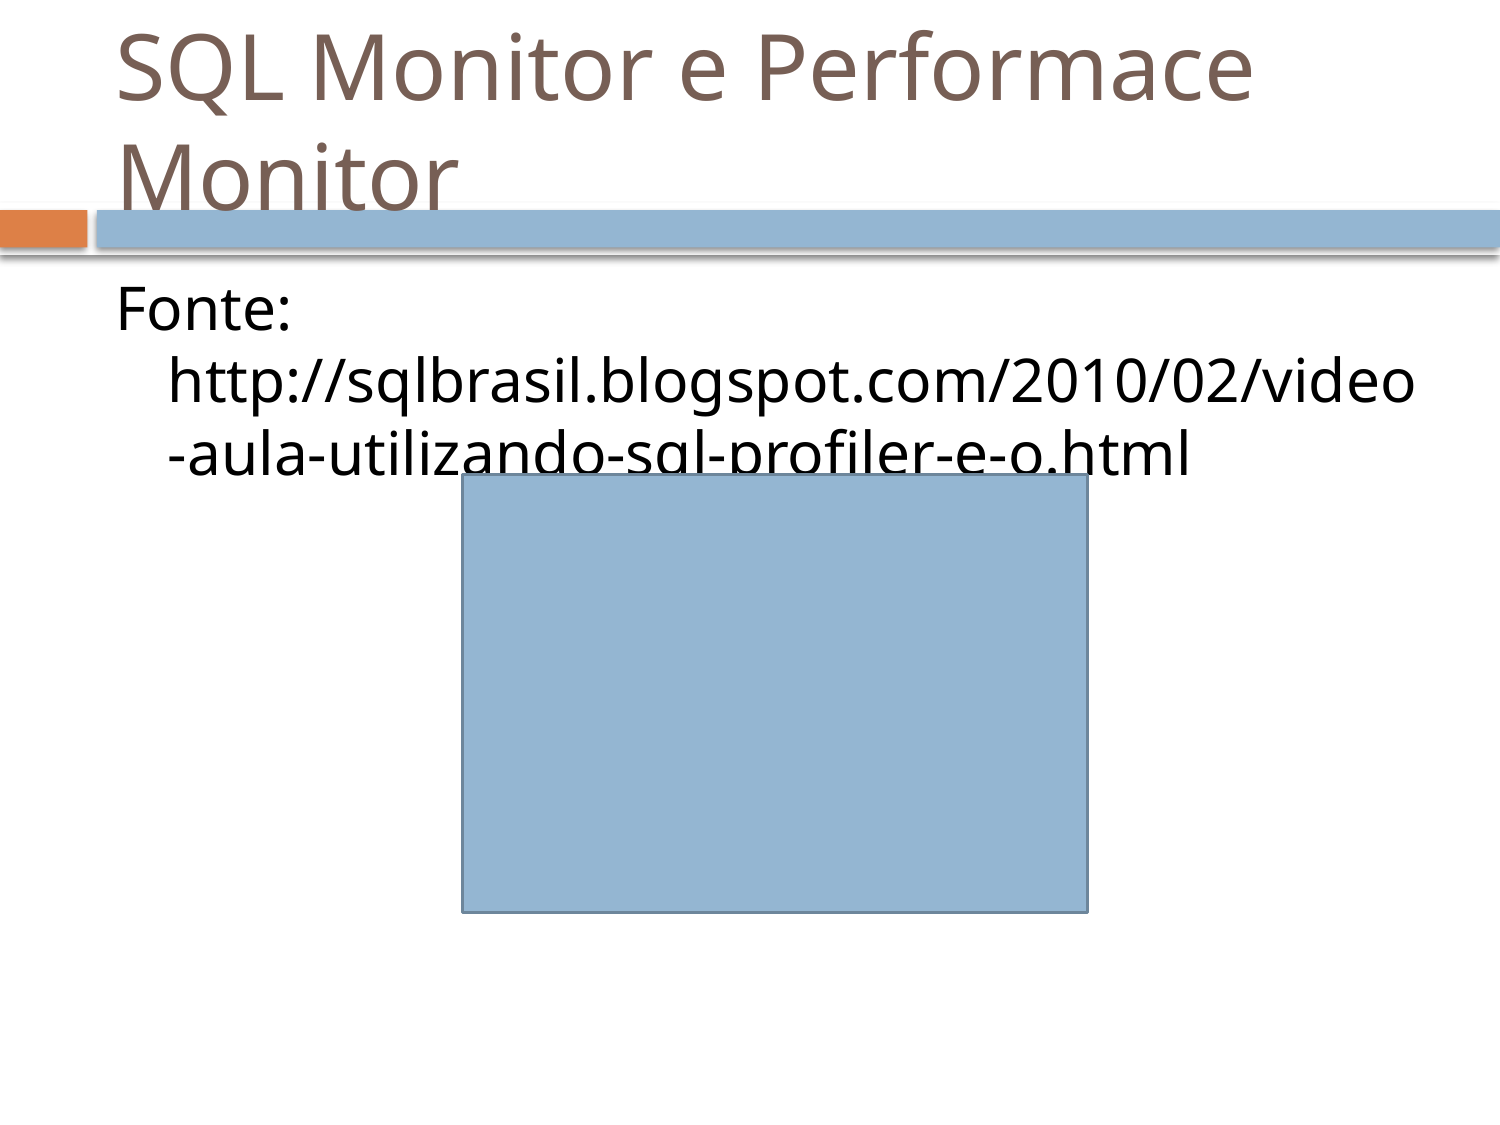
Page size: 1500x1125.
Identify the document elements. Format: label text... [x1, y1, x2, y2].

text_box [461, 473, 1089, 914]
list Fonte: http://sqlbrasil.blogspot.com/2010/02/video-aula-utilizando-sql-profiler-e-o.html [100, 262, 1438, 1000]
title SQL Monitor e Performace Monitor [100, 37, 1438, 200]
